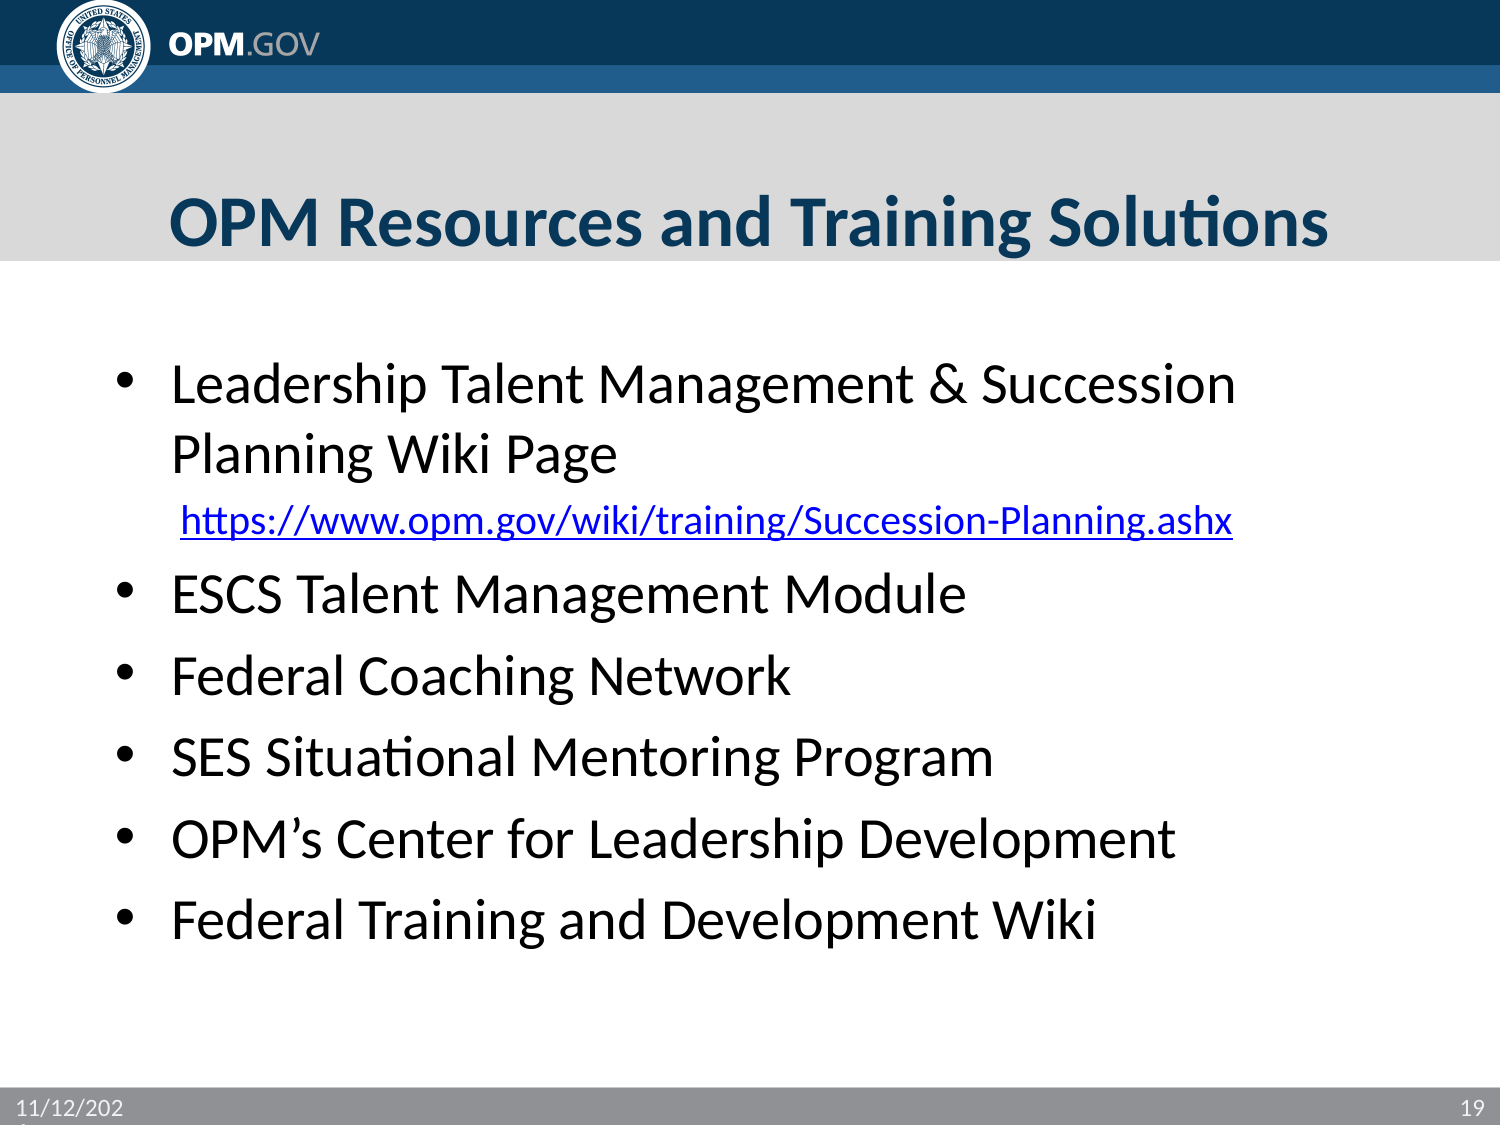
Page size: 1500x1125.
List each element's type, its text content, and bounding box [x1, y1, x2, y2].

slide_number 19 [1350, 1087, 1500, 1125]
list Leadership Talent Management & Succession Planning Wiki Page https://www.opm.gov/wiki/training/Succession-Planning.ashx ESCS Talent Management Module Federal Coaching Network SES Situational Mentoring Program OPM’s Center for Leadership Development Federal Training and Development Wiki [99, 337, 1425, 1013]
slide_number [0, 1087, 150, 1125]
picture [0, 0, 1500, 93]
title OPM Resources and Training Solutions [0, 93, 1500, 261]
picture [0, 261, 1500, 1125]
